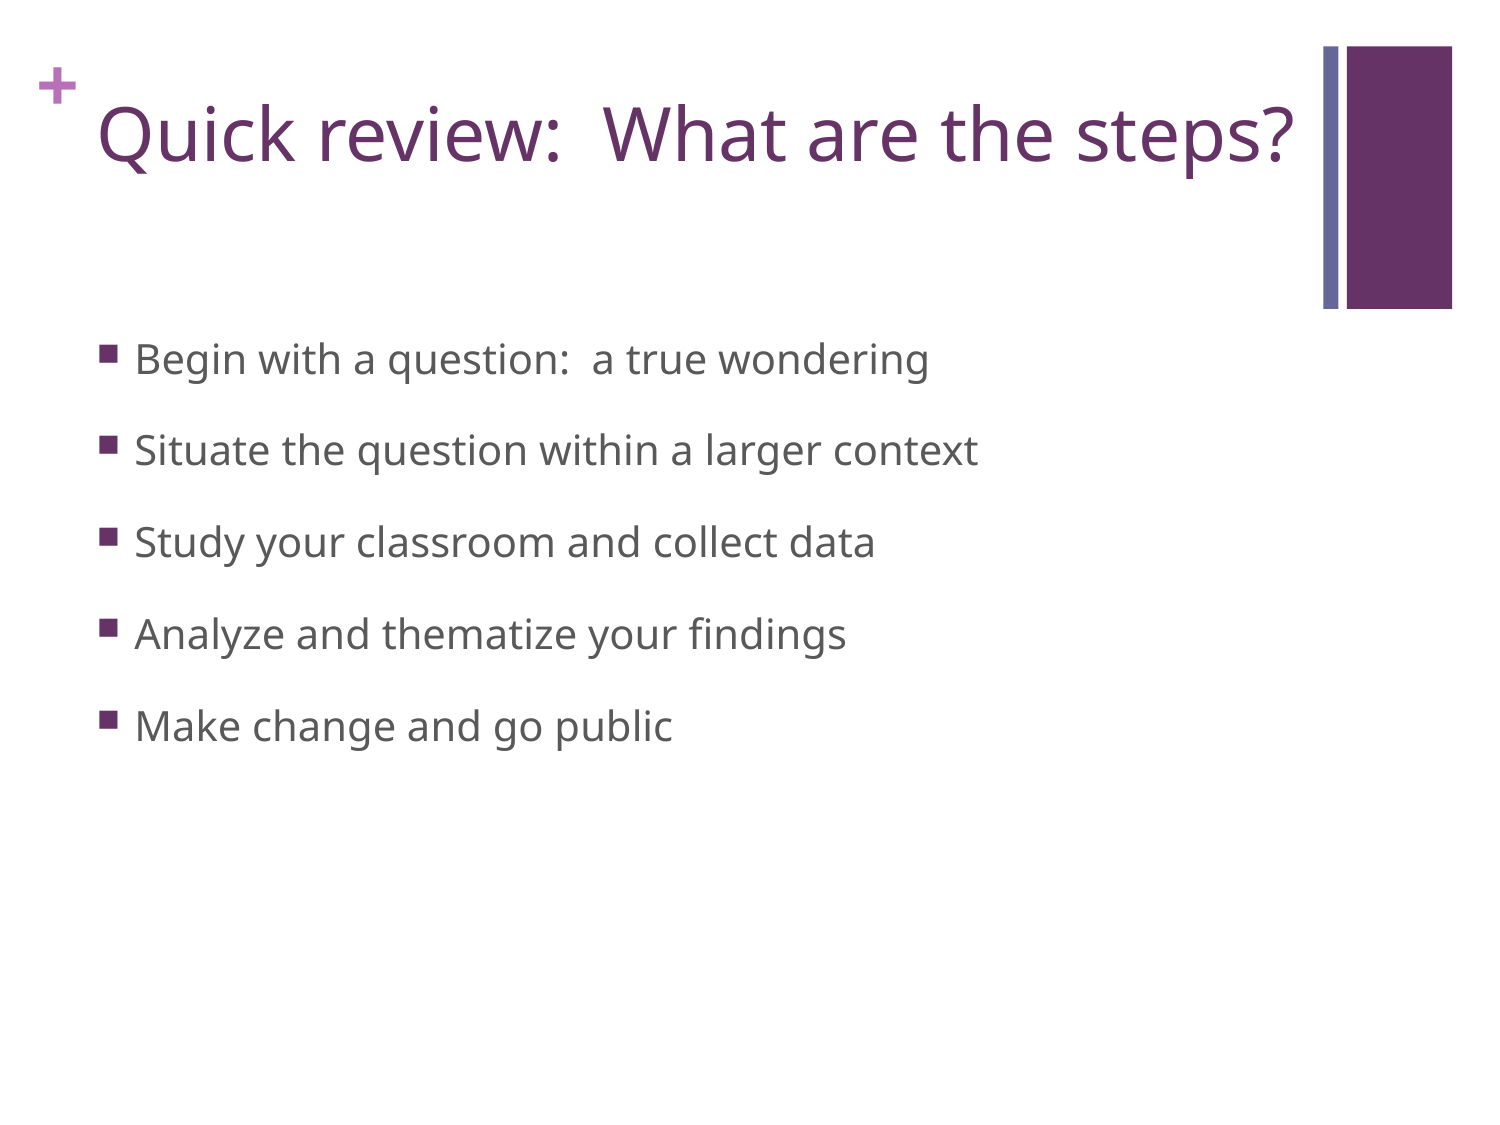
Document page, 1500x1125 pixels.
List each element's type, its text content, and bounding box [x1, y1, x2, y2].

list Begin with a question: a true wondering Situate the question within a larger context Study your classroom and collect data Analyze and thematize your findings Make change and go public [81, 324, 1322, 1005]
title Quick review: What are the steps? [81, 79, 1322, 263]
